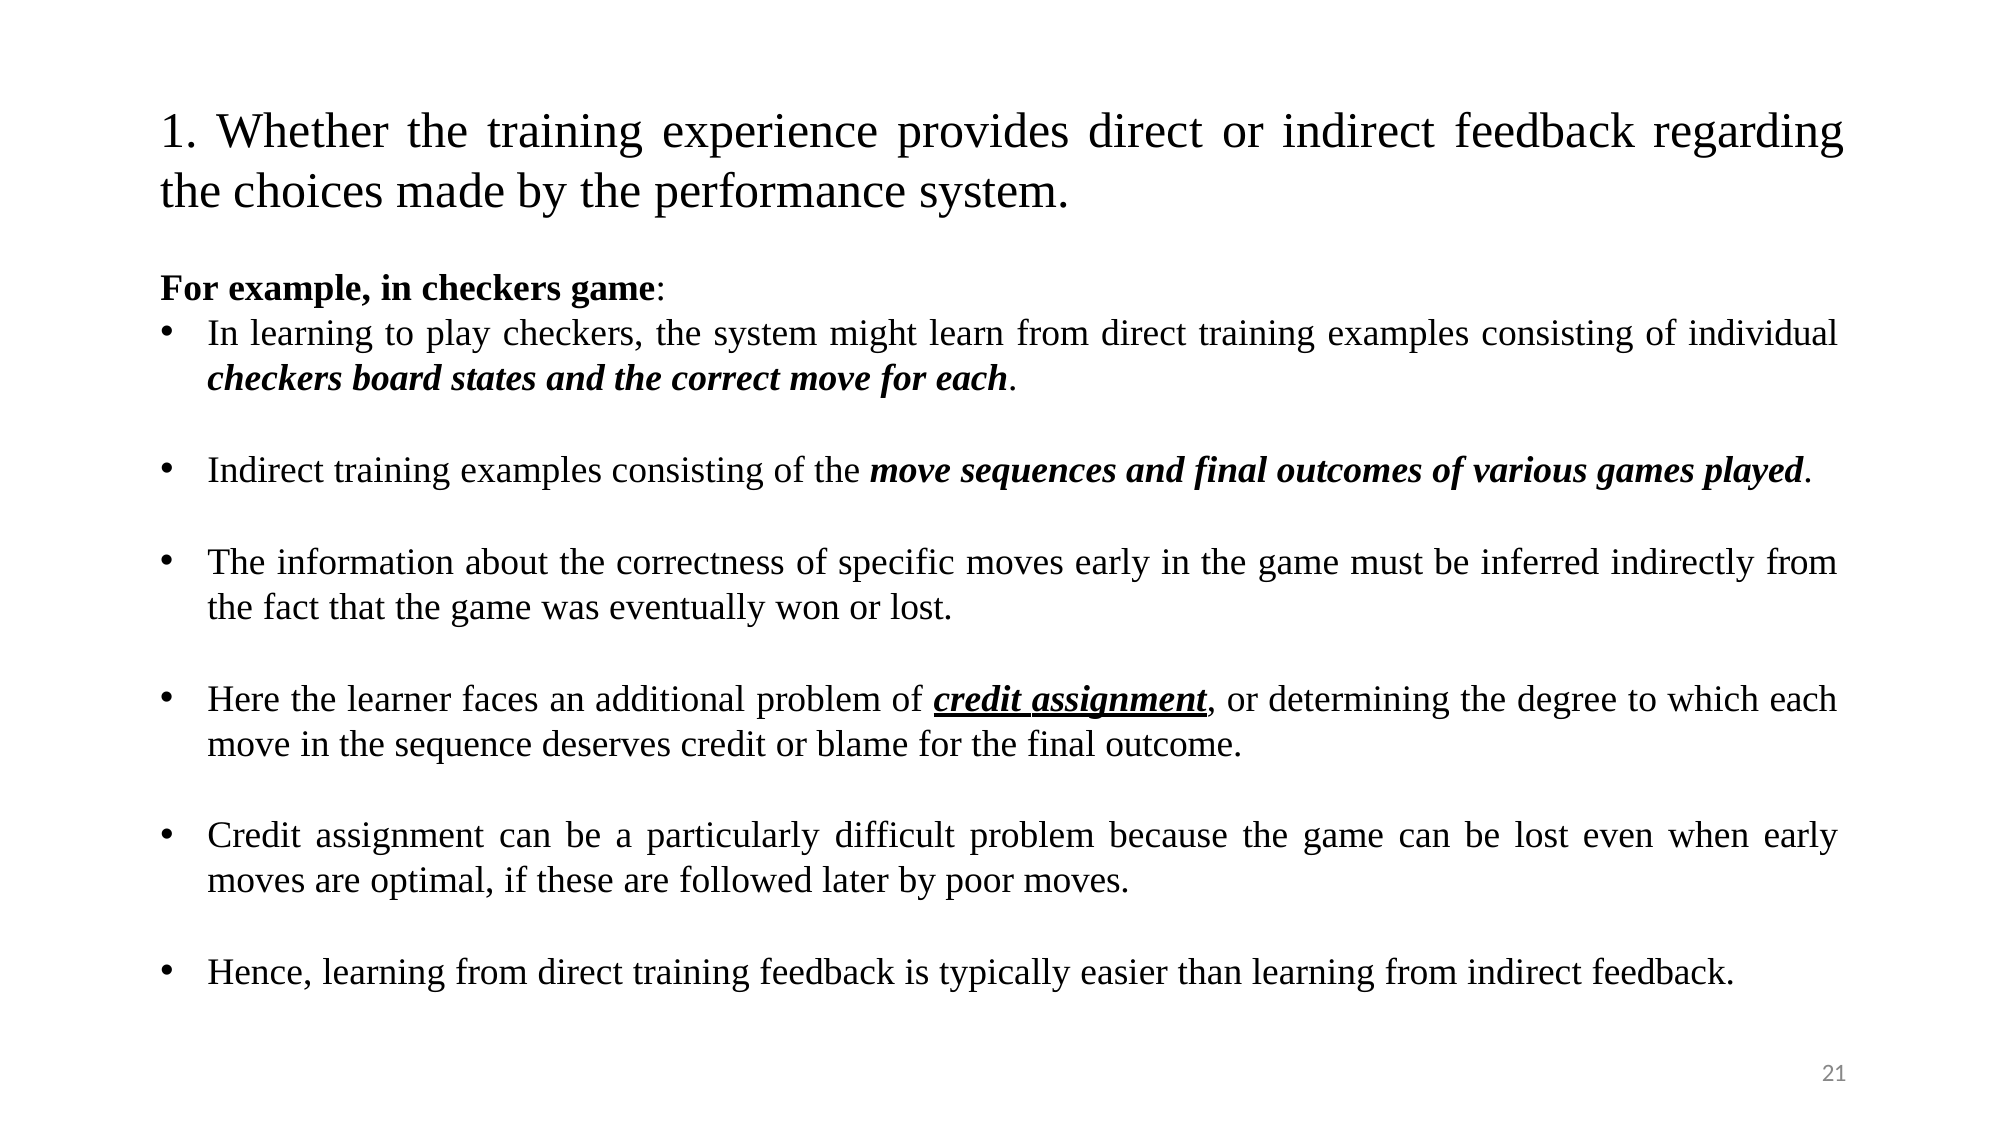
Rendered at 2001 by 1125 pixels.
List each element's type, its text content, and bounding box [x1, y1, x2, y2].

text_box For example, in checkers game: In learning to play checkers, the system might learn from direct training examples consisting of individual checkers board states and the correct move for each. Indirect training examples consisting of the move sequences and final outcomes of various games played. The information about the correctness of specific moves early in the game must be inferred indirectly from the fact that the game was eventually won or lost. Here the learner faces an additional problem of credit assignment, or determining the degree to which each move in the sequence deserves credit or blame for the final outcome. Credit assignment can be a particularly difficult problem because the game can be lost even when early moves are optimal, if these are followed later by poor moves. Hence, learning from direct training feedback is typically easier than learning from indirect feedback. [158, 260, 1847, 993]
slide_number 21 [1815, 1060, 1856, 1125]
title 1. Whether the training experience provides direct or indirect feedback regarding the choices made by the performance system. [153, 95, 1847, 286]
